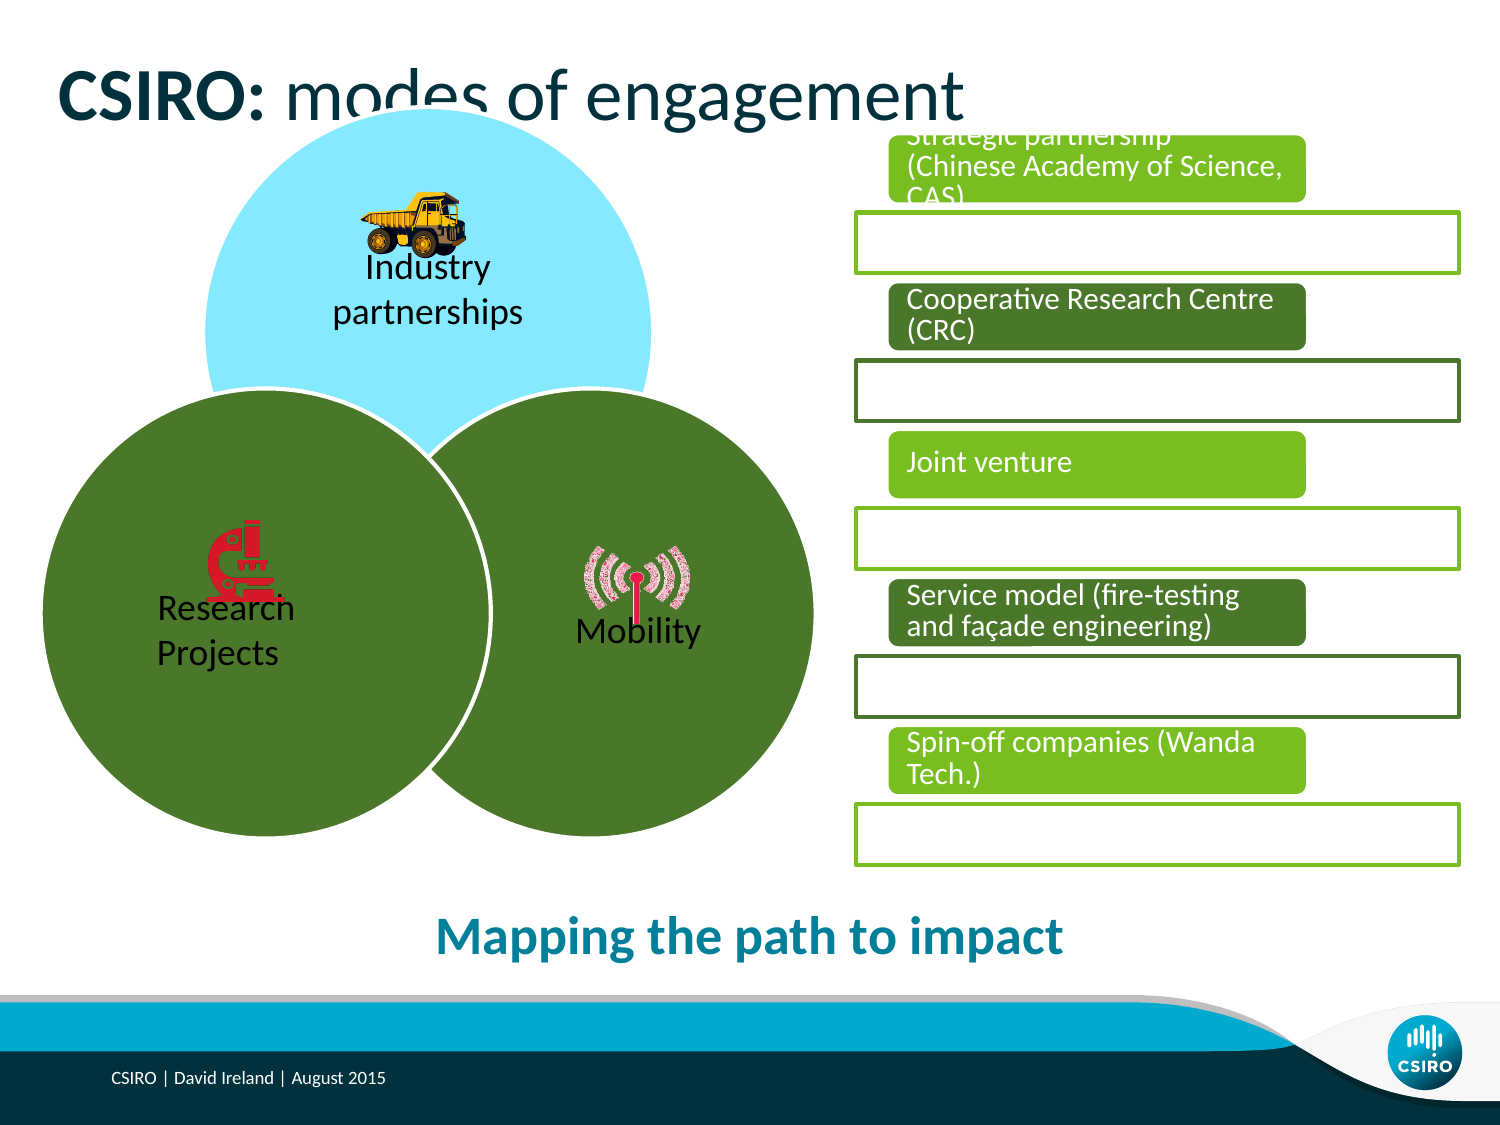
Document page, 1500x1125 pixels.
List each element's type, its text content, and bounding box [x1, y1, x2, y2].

picture [584, 545, 691, 625]
picture [194, 520, 293, 602]
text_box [856, 125, 1459, 866]
text_box Mapping the path to impact [41, 893, 1459, 973]
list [0, 144, 1123, 895]
title CSIRO: modes of engagement [58, 45, 1447, 142]
picture [359, 191, 467, 259]
footer CSIRO | David Ireland | August 2015 [111, 1067, 1110, 1088]
